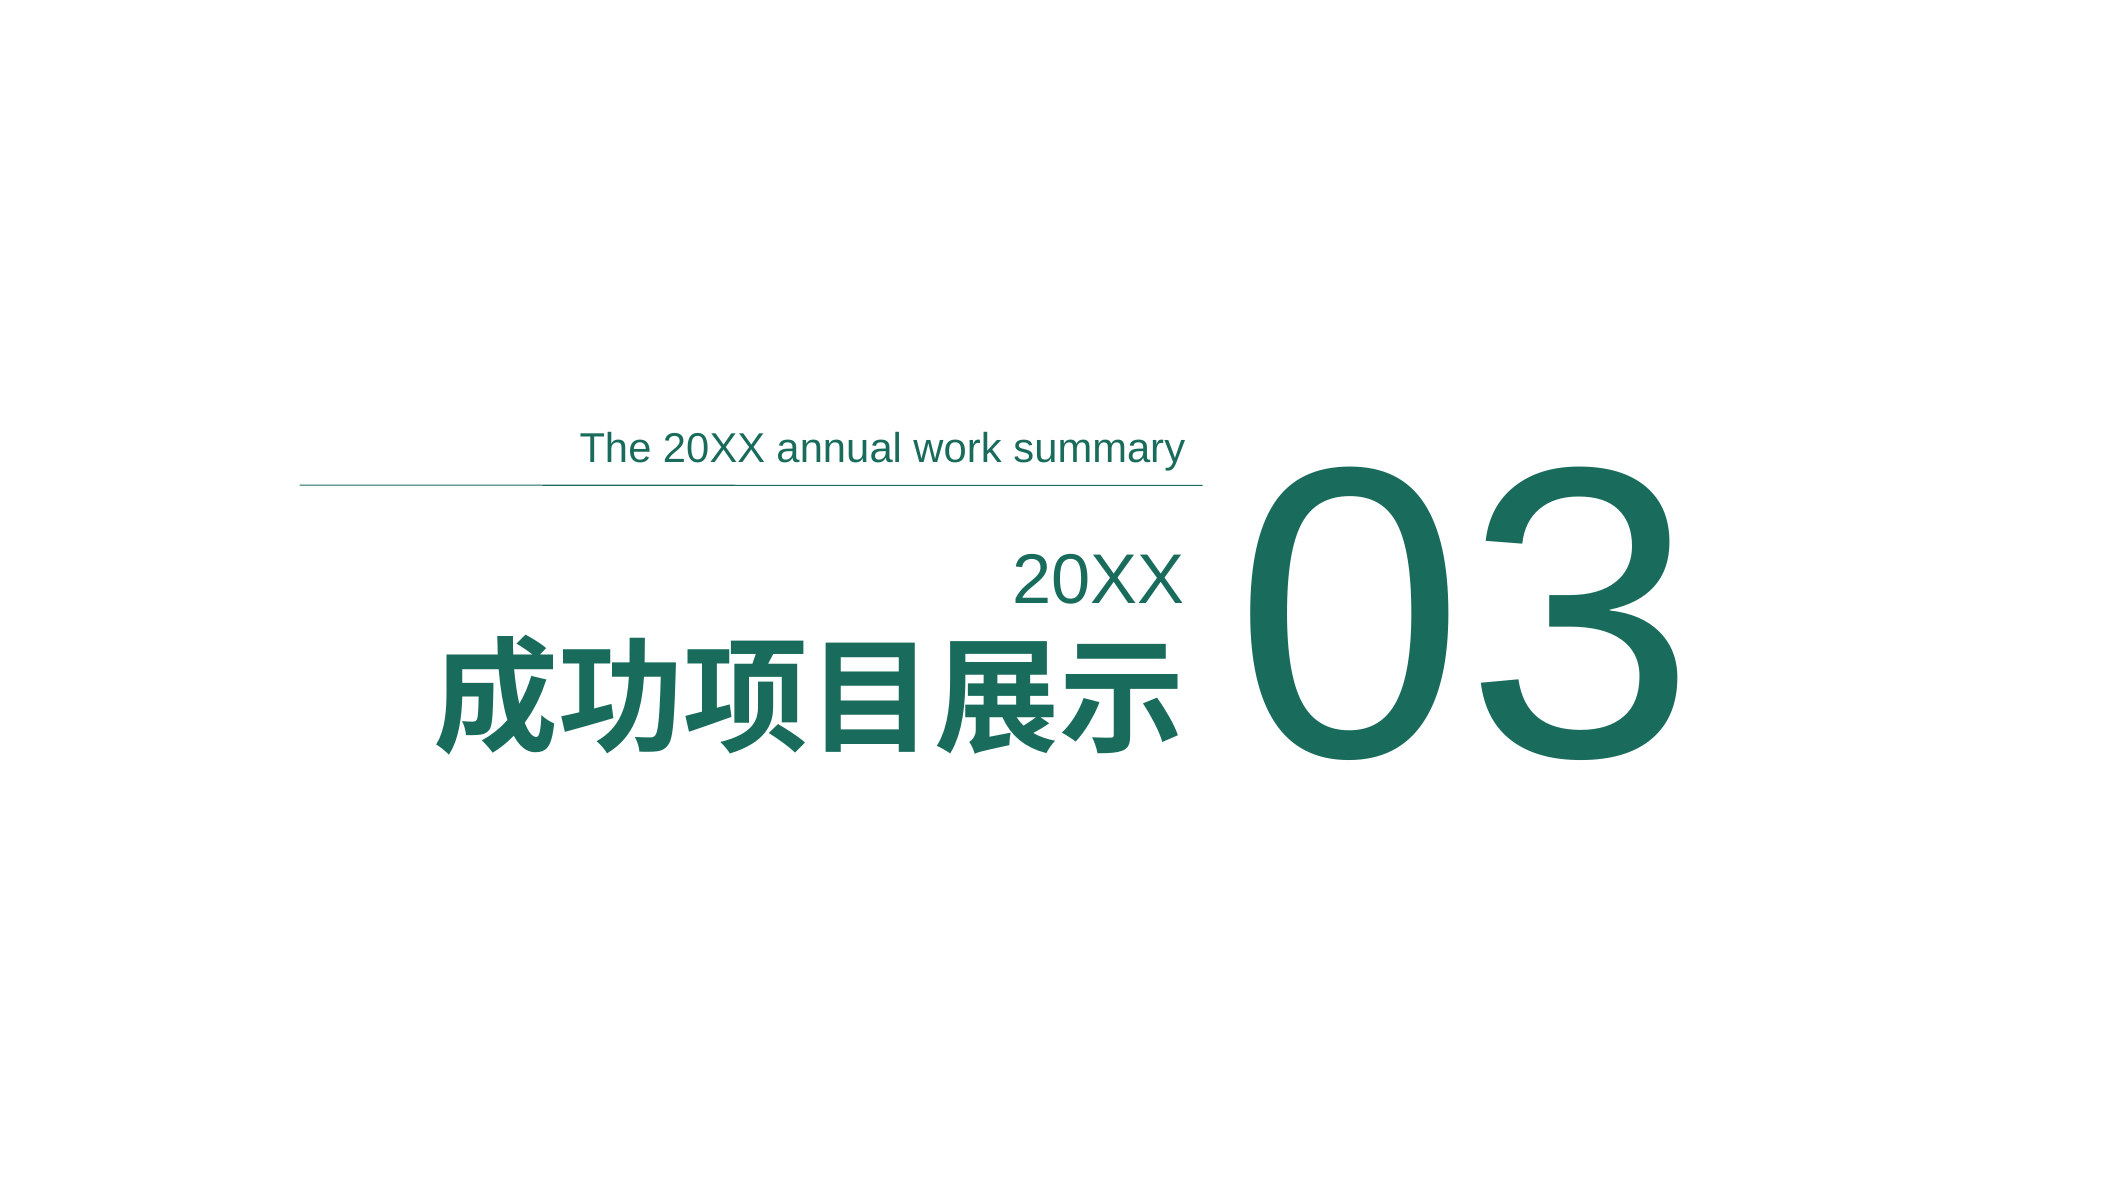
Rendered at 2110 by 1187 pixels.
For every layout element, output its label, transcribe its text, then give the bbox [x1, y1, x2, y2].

text_box The 20XX annual work summary [564, 413, 1201, 479]
text_box 20XX 成功项目展示 [418, 525, 1199, 775]
text_box 03 [1220, 334, 1711, 847]
